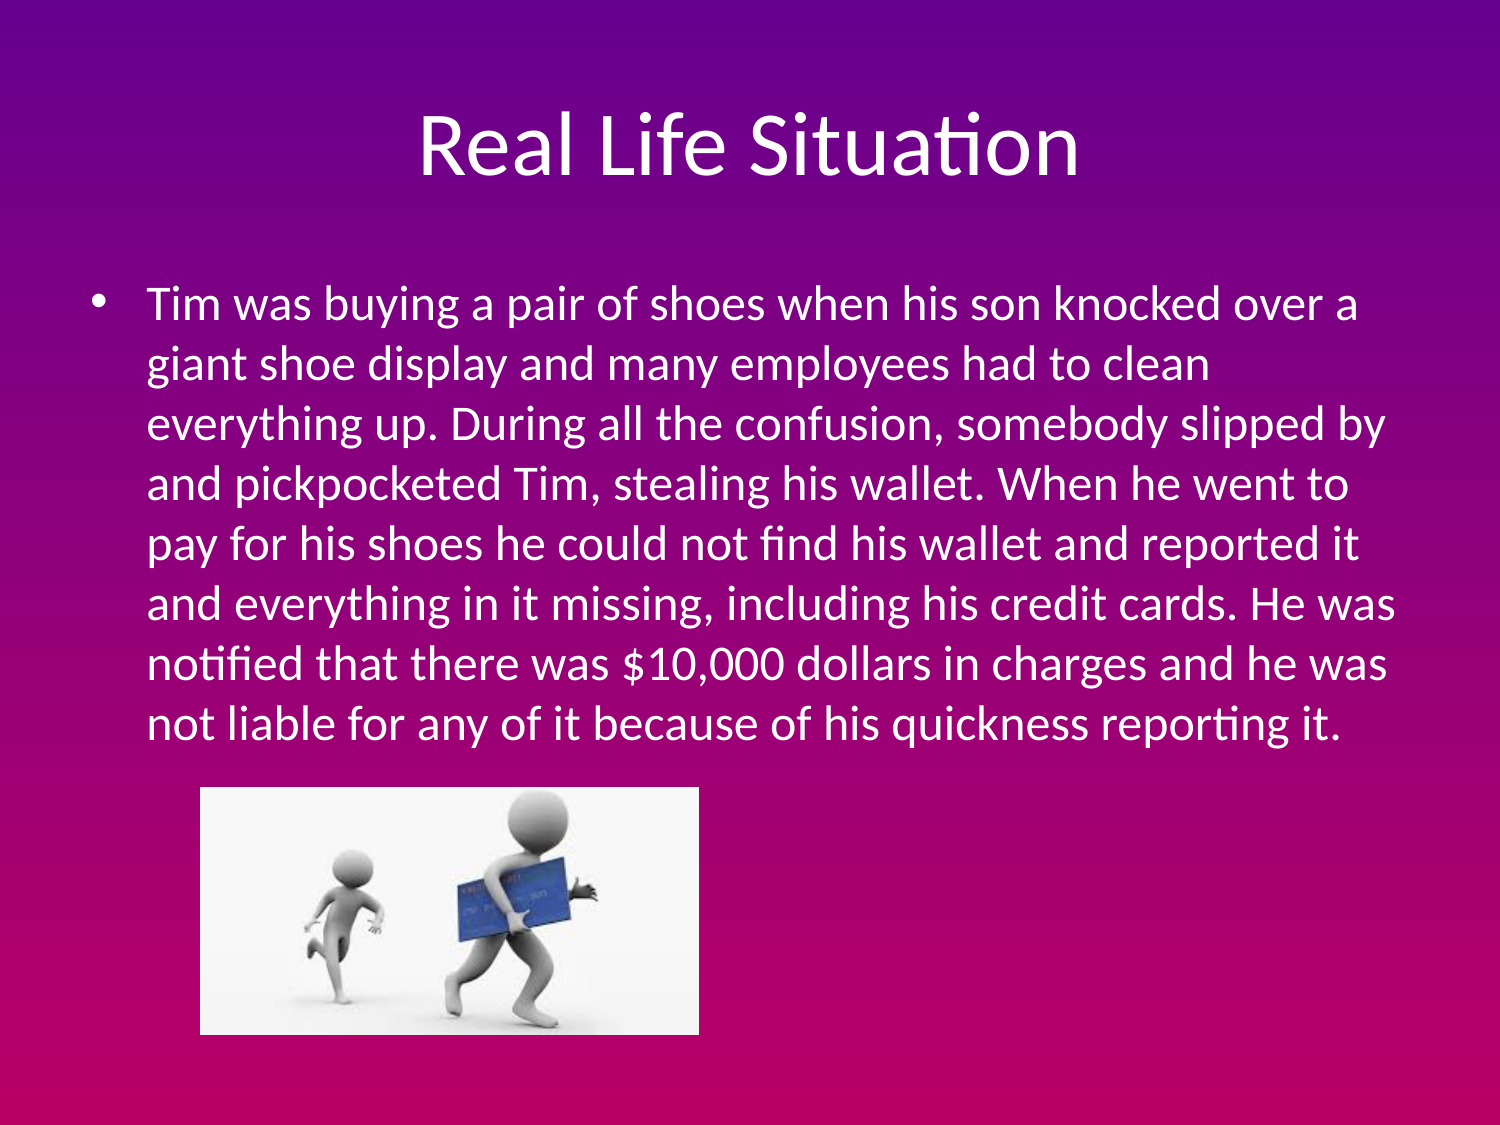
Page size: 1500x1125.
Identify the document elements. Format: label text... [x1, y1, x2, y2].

title Real Life Situation [75, 45, 1425, 233]
picture [199, 787, 699, 1035]
list Tim was buying a pair of shoes when his son knocked over a giant shoe display and many employees had to clean everything up. During all the confusion, somebody slipped by and pickpocketed Tim, stealing his wallet. When he went to pay for his shoes he could not find his wallet and reported it and everything in it missing, including his credit cards. He was notified that there was $10,000 dollars in charges and he was not liable for any of it because of his quickness reporting it. [75, 262, 1425, 1005]
